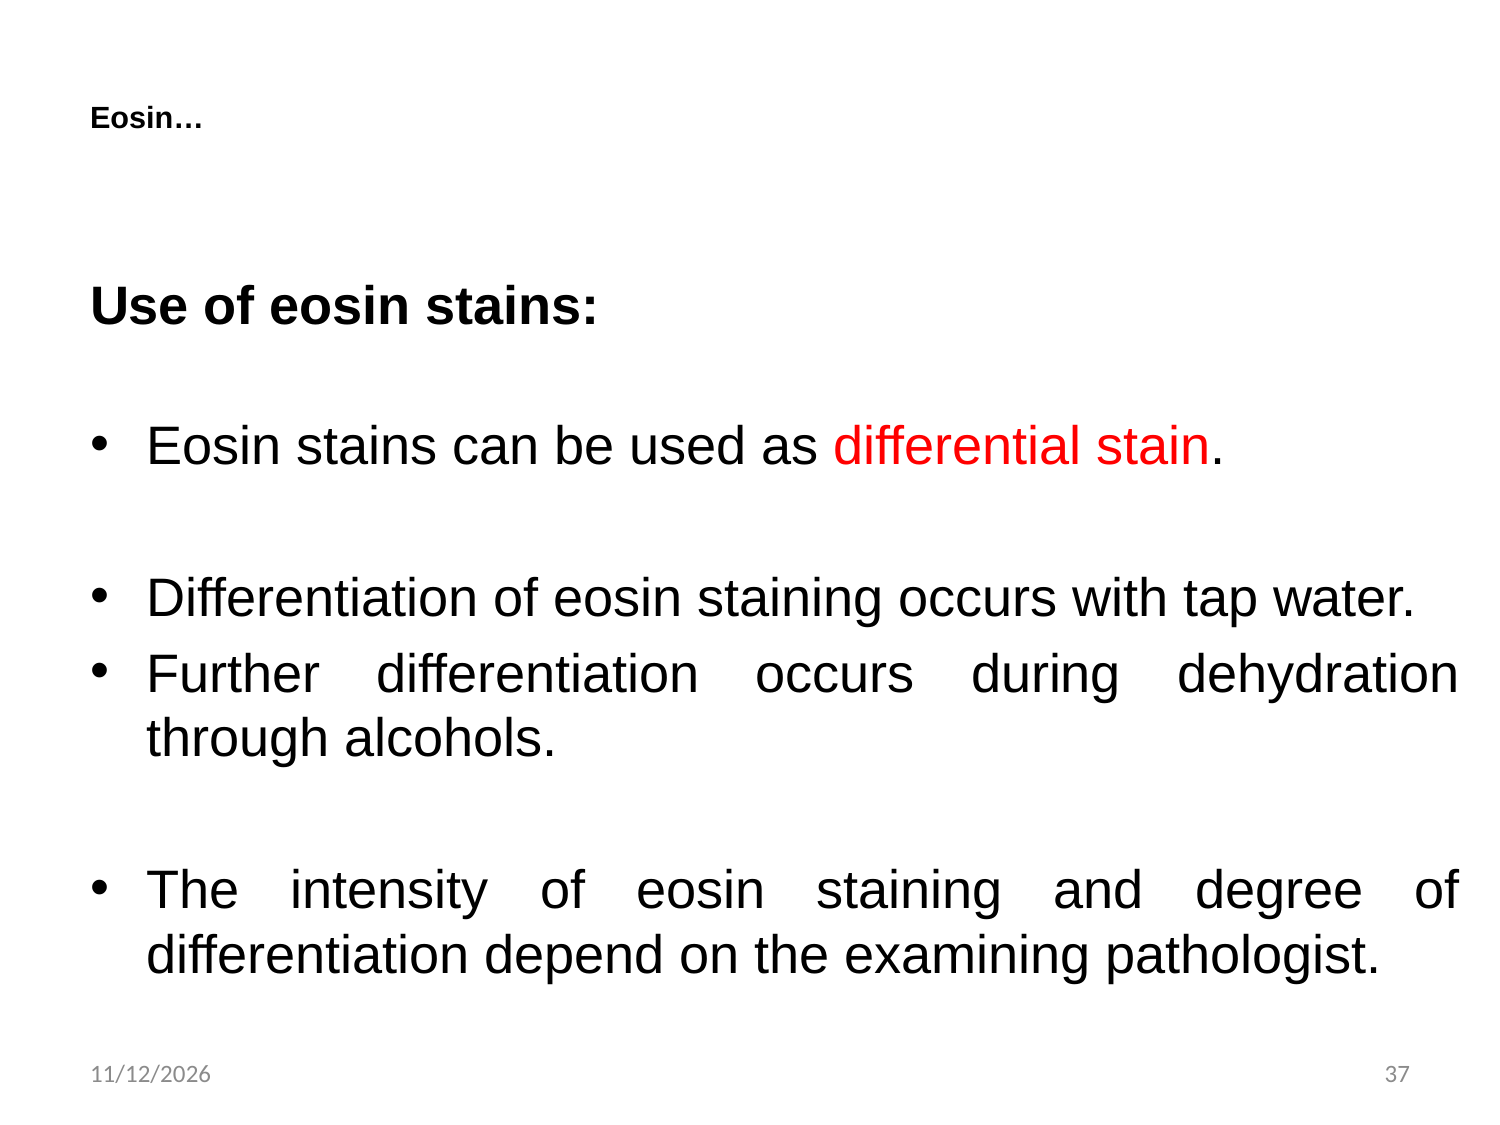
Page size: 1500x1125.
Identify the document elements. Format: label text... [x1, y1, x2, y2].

slide_number 37 [1074, 1042, 1425, 1103]
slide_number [75, 1042, 425, 1103]
title Eosin… [75, 45, 1425, 233]
list Use of eosin stains: Eosin stains can be used as differential stain. Differentiation of eosin staining occurs with tap water. Further differentiation occurs during dehydration through alcohols. The intensity of eosin staining and degree of differentiation depend on the examining pathologist. [75, 262, 1475, 1005]
